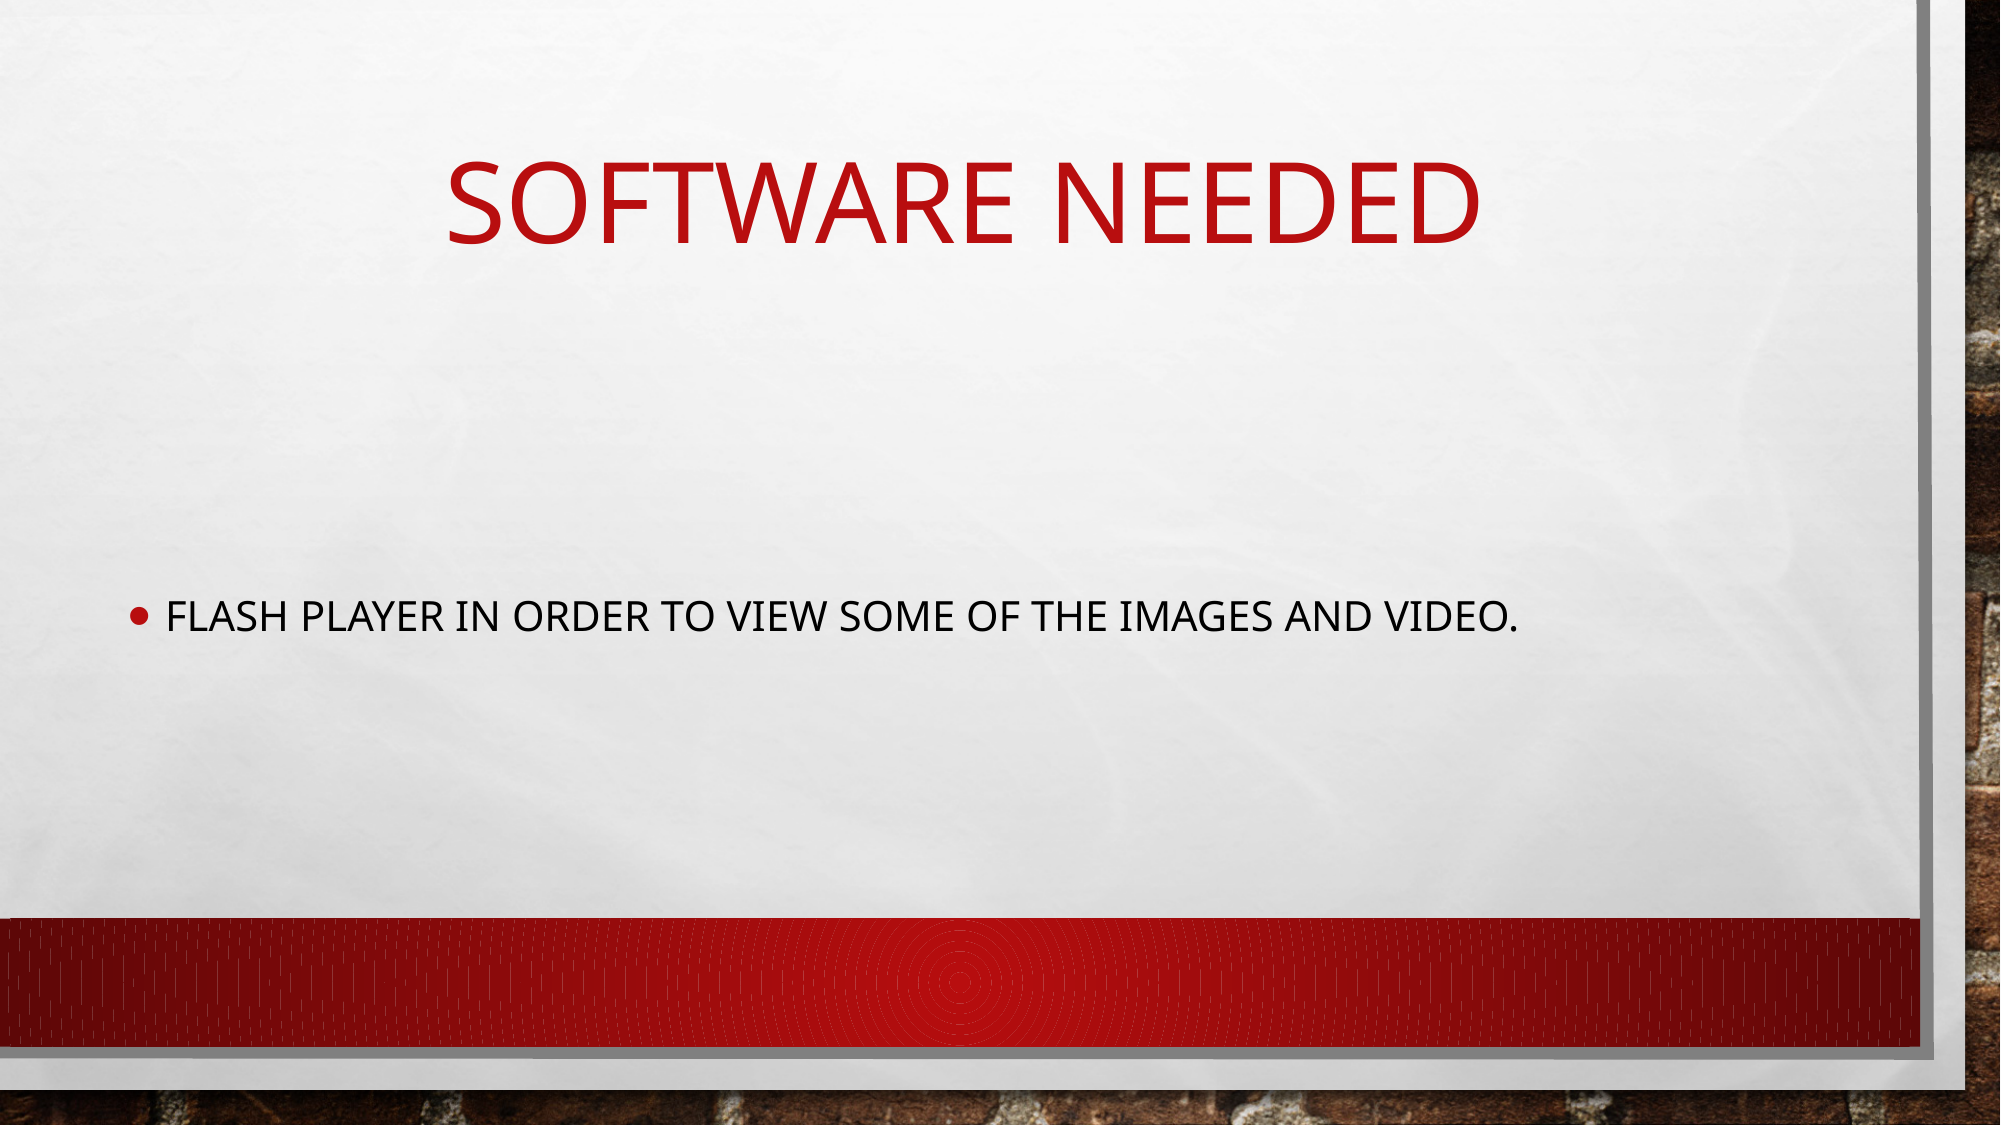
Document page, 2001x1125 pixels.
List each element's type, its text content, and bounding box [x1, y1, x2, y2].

list Flash player in order to view some of the images and video. [112, 338, 1818, 882]
title Software needed [112, 112, 1818, 302]
picture [0, 0, 2000, 1125]
